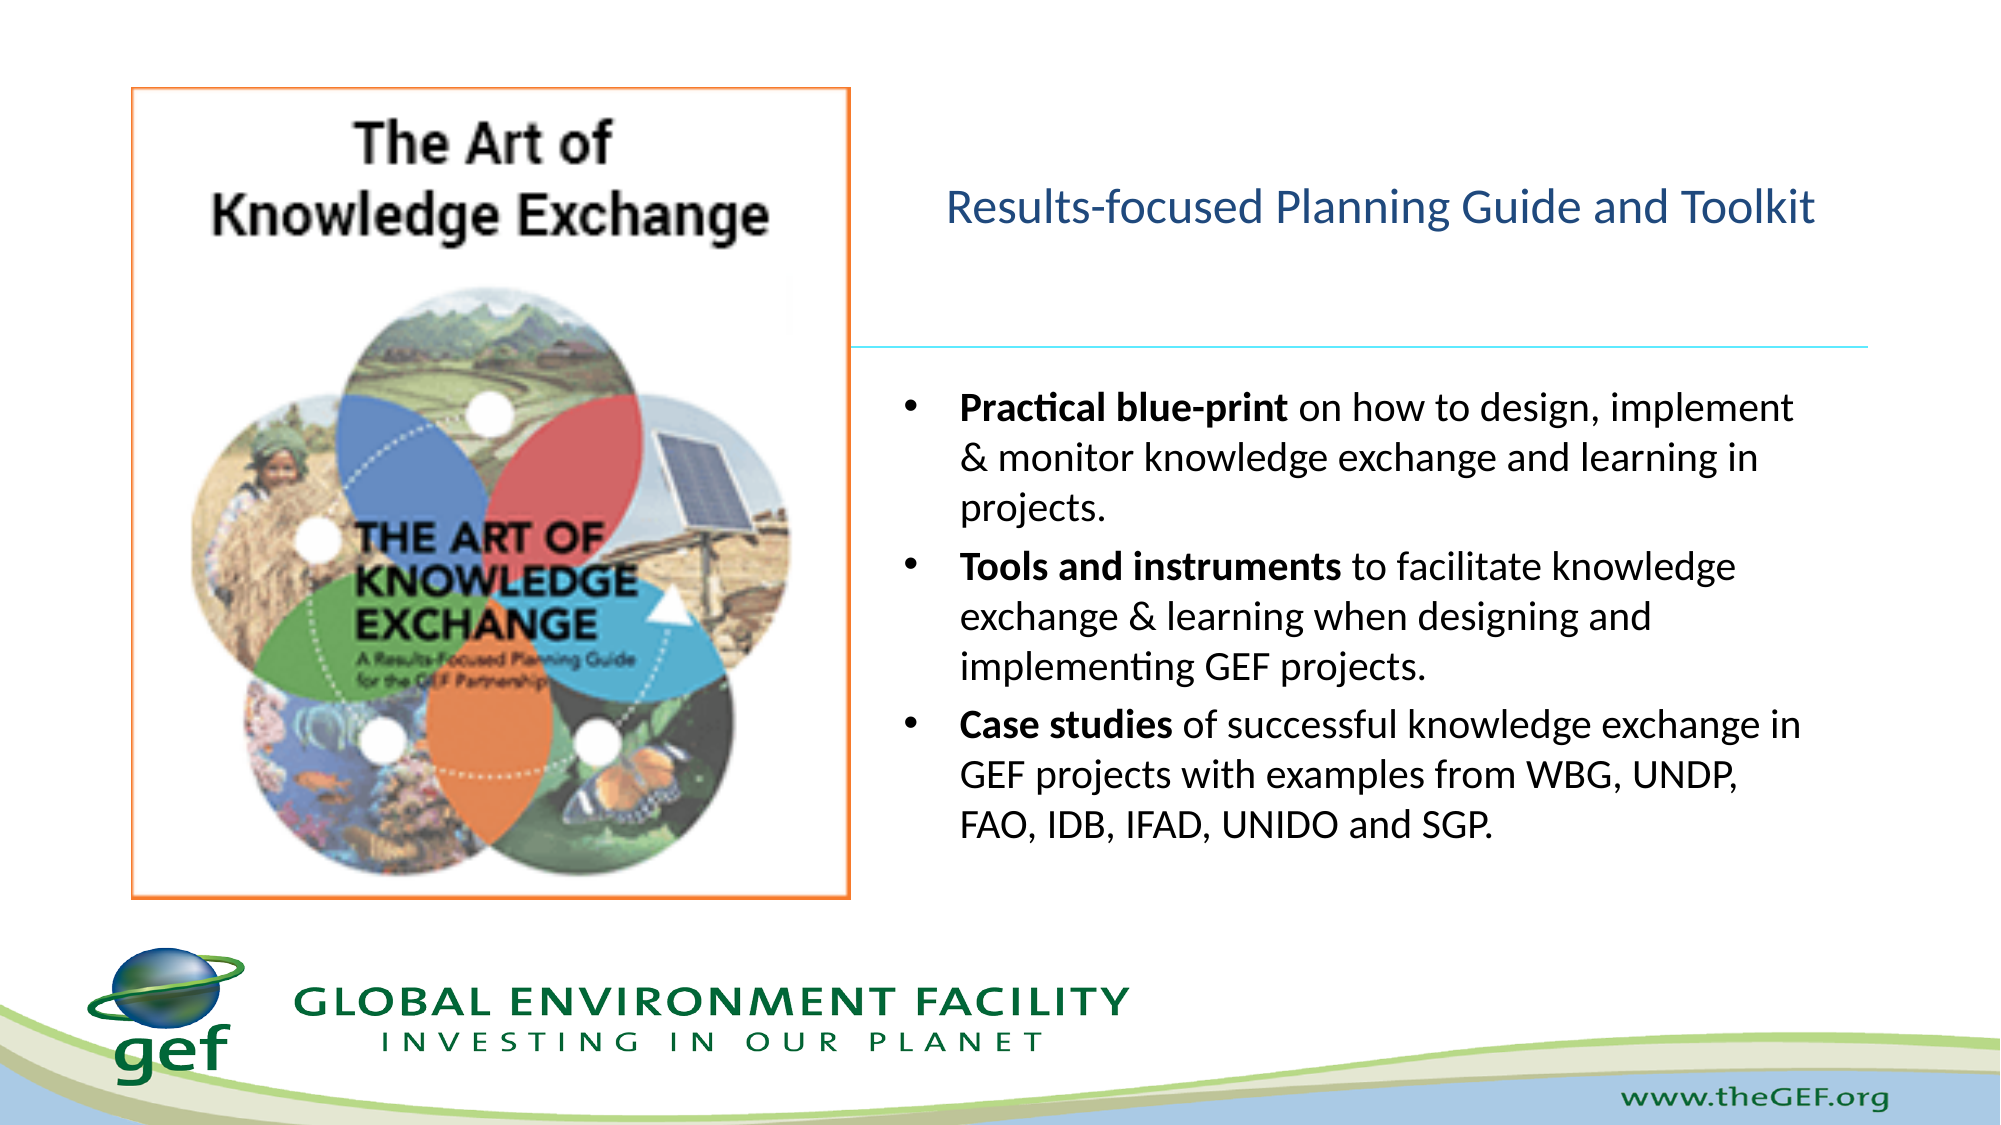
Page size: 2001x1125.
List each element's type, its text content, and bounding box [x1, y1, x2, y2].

title Results-focused Planning Guide and Toolkit [854, 100, 1928, 312]
picture [0, 920, 2000, 1125]
list Practical blue-print on how to design, implement & monitor knowledge exchange and learning in projects. Tools and instruments to facilitate knowledge exchange & learning when designing and implementing GEF projects. Case studies of successful knowledge exchange in GEF projects with examples from WBG, UNDP, FAO, IDB, IFAD, UNIDO and SGP. [888, 372, 1831, 937]
picture [131, 86, 851, 901]
